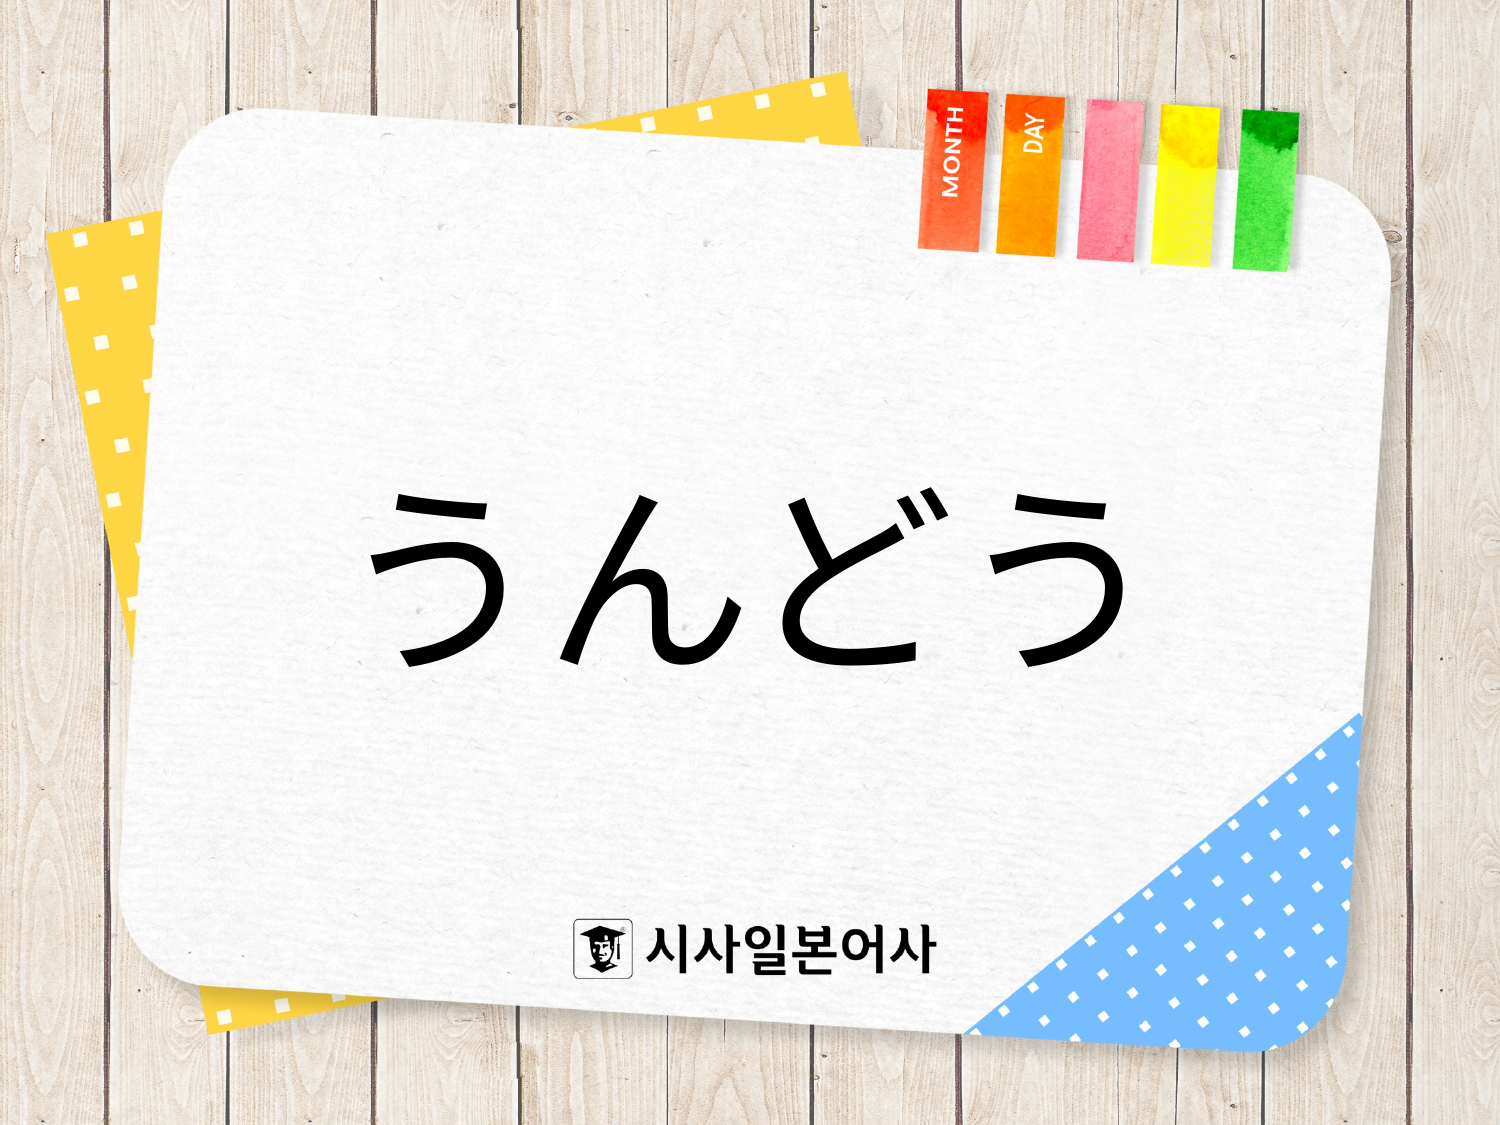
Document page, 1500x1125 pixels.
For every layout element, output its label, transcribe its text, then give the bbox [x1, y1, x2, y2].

picture [0, 0, 1500, 1125]
title うんどう [75, 338, 1425, 811]
